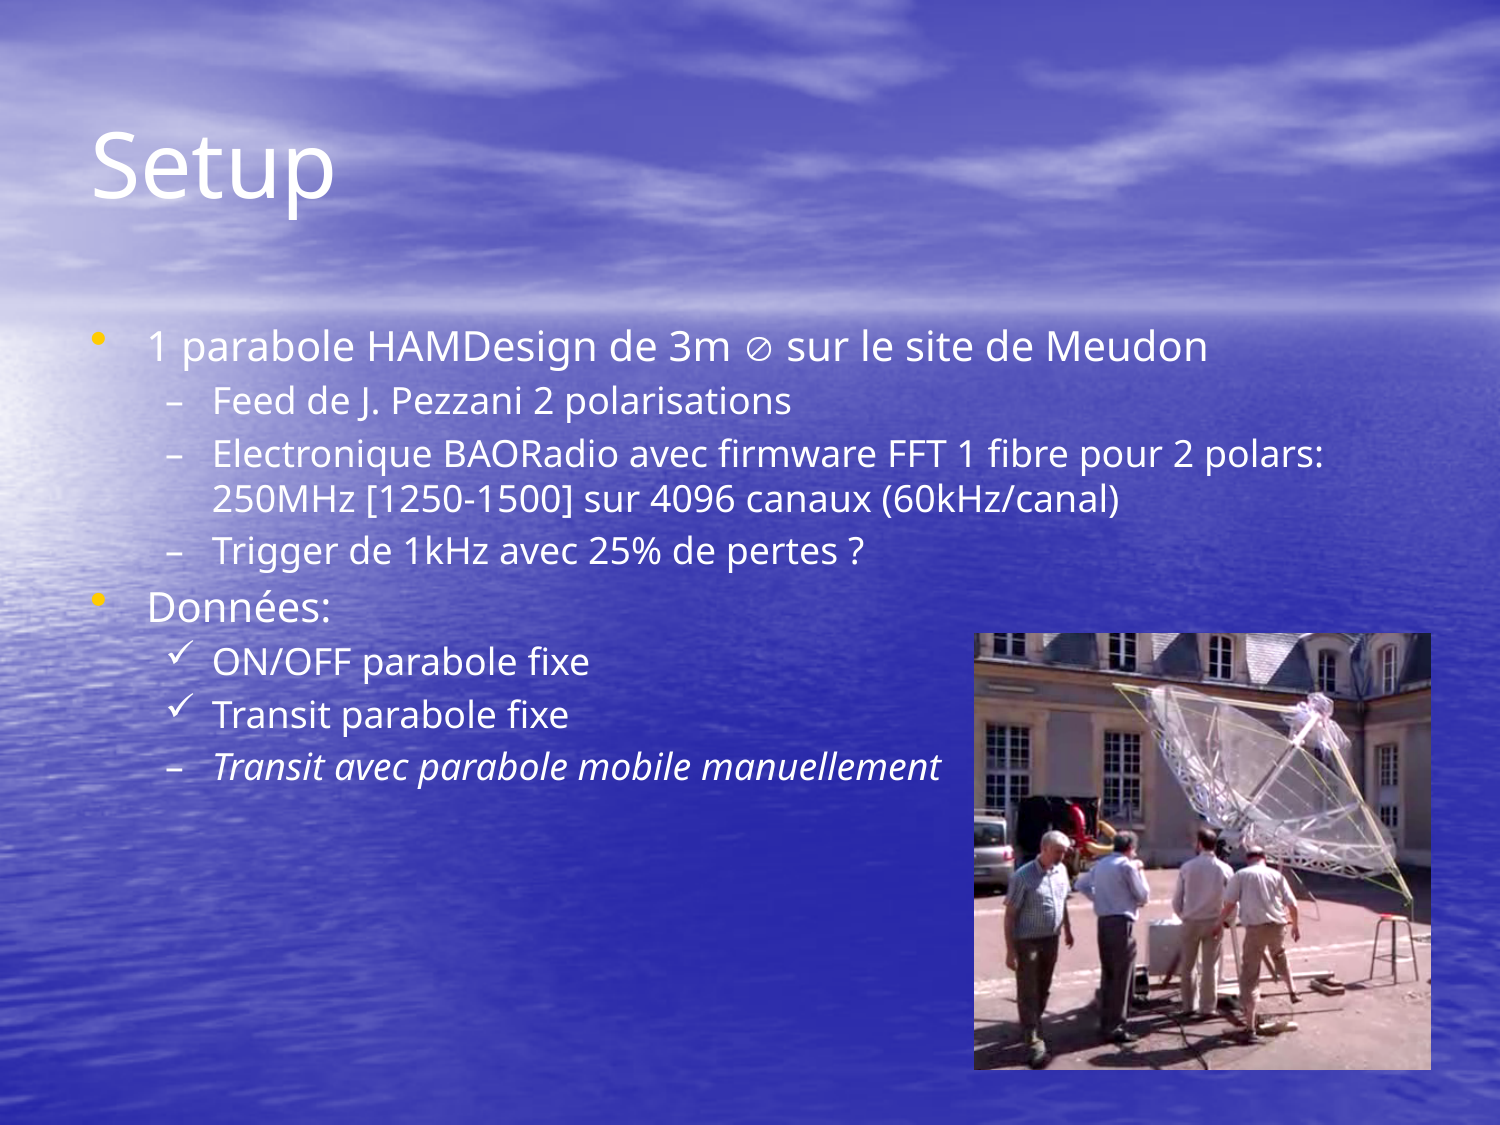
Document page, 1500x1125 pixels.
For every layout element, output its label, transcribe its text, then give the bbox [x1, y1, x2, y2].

picture [974, 633, 1431, 1070]
title Setup [74, 47, 1426, 276]
list 1 parabole HAMDesign de 3m  sur le site de Meudon Feed de J. Pezzani 2 polarisations Electronique BAORadio avec firmware FFT 1 fibre pour 2 polars: 250MHz [1250-1500] sur 4096 canaux (60kHz/canal) Trigger de 1kHz avec 25% de pertes ? Données: ON/OFF parabole fixe Transit parabole fixe Transit avec parabole mobile manuellement [74, 312, 1426, 988]
